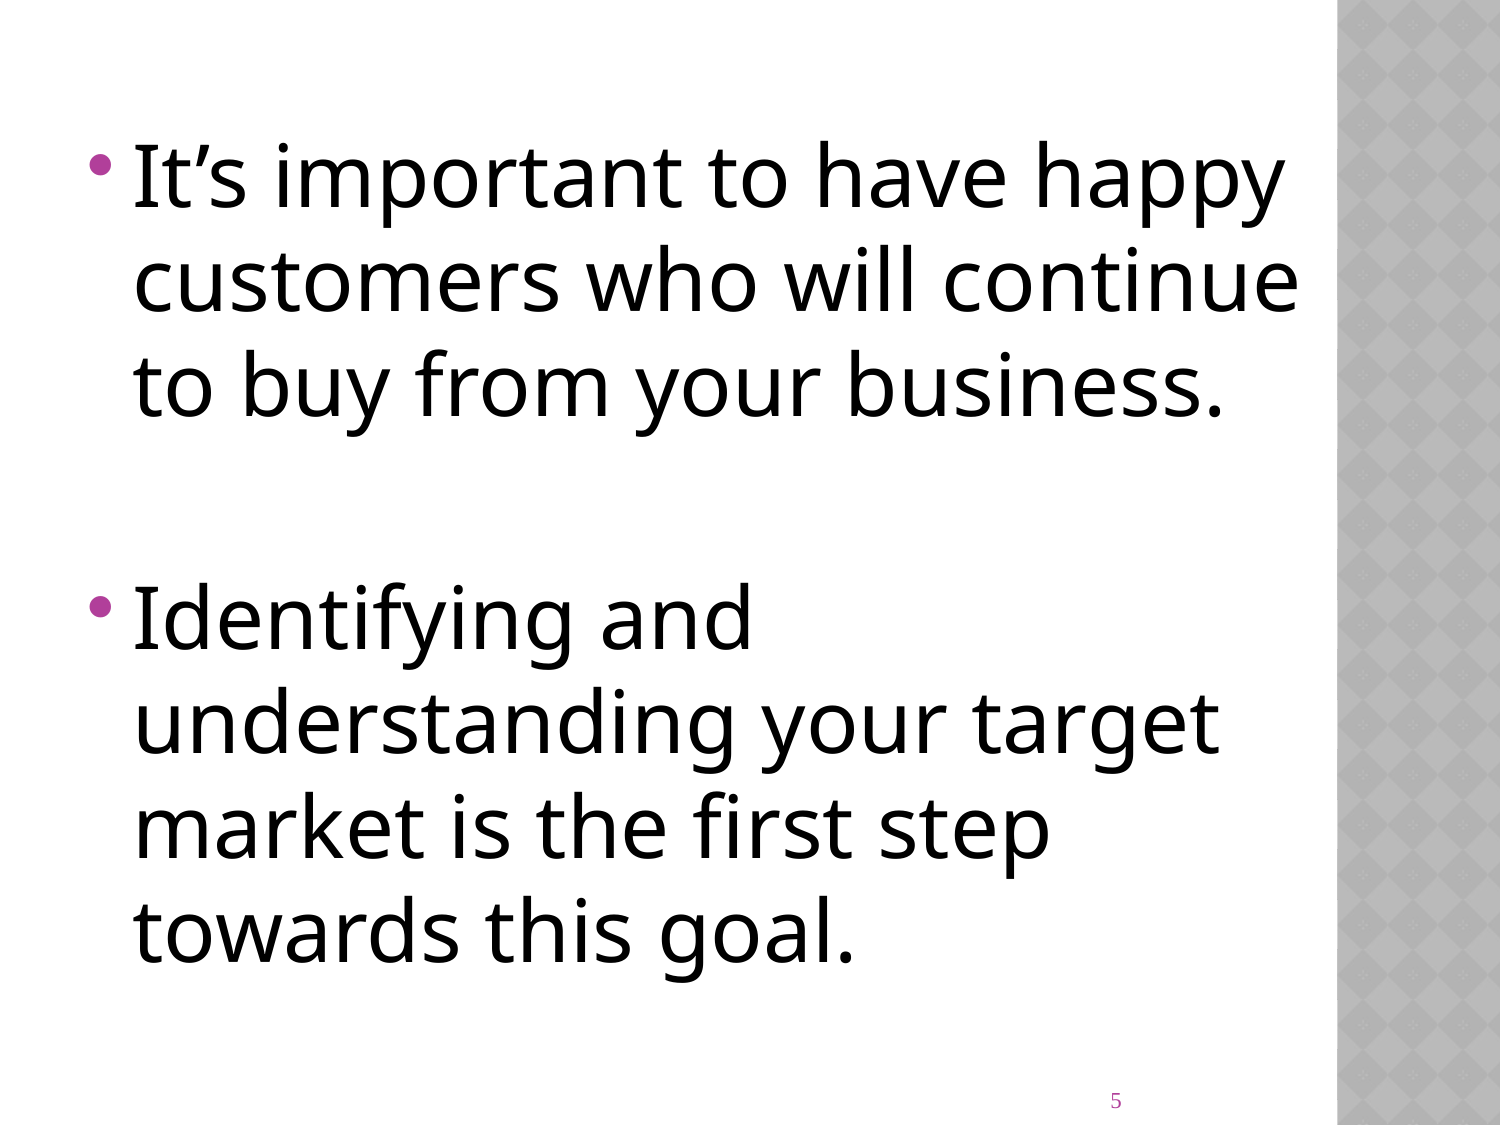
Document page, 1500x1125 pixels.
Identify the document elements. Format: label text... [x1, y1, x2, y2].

list It’s important to have happy customers who will continue to buy from your business. Identifying and understanding your target market is the first step towards this goal. [75, 112, 1338, 1005]
slide_number 5 [1025, 1075, 1122, 1113]
